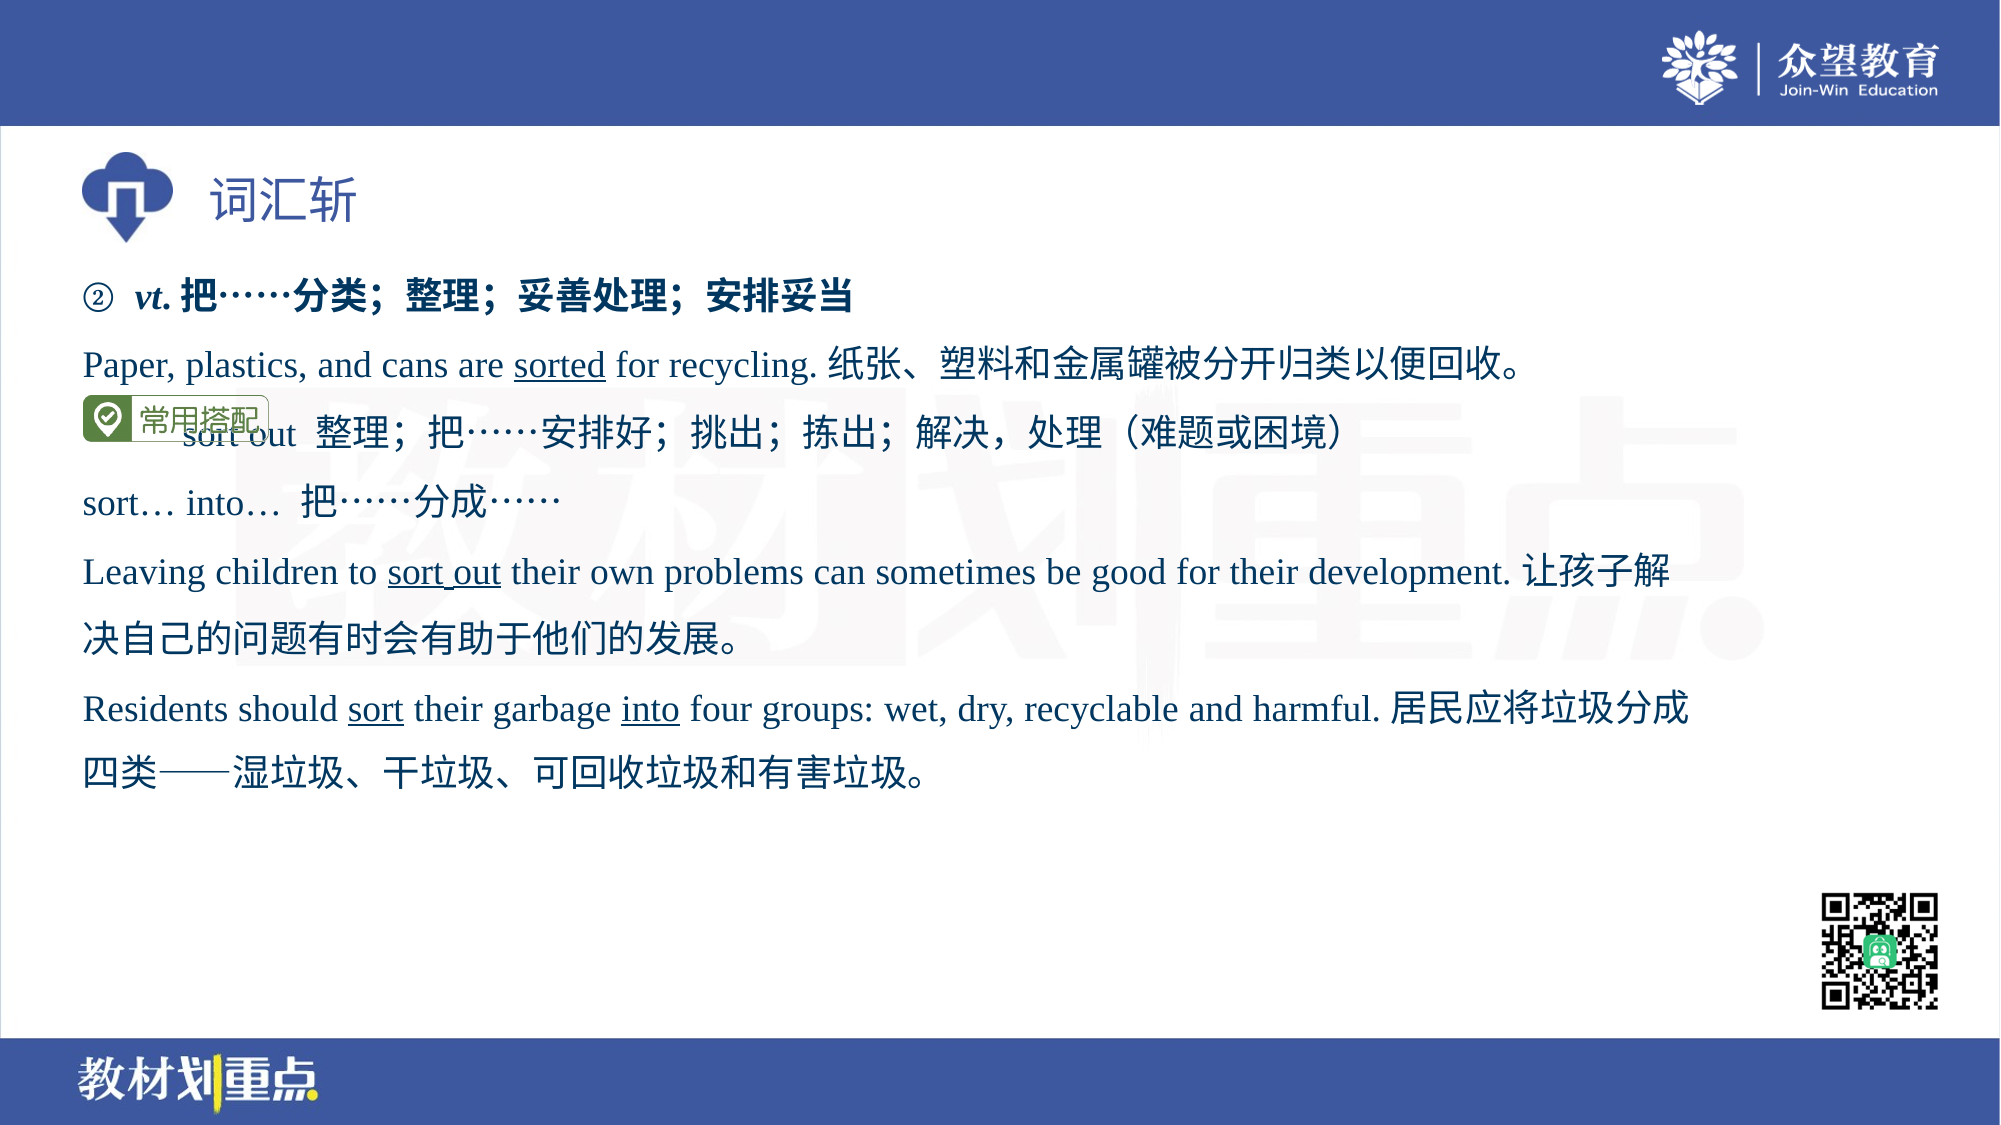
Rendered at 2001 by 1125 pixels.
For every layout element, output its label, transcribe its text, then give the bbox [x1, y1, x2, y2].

text_box ② vt.把……分类；整理；妥善处理；安排妥当 Paper, plastics, and cans are sorted for recycling.纸张、塑料和金属罐被分开归类以便回收。 sort out 整理；把……安排好；挑出；拣出；解决，处理（难题或困境） sort… into… 把……分成…… Leaving children to sort out their own problems can sometimes be good for their development.让孩子解 决自己的问题有时会有助于他们的发展。 Residents should sort their garbage into four groups: wet, dry, recyclable and harmful.居民应将垃圾分成 四类——湿垃圾、干垃圾、可回收垃圾和有害垃圾。 [82, 248, 1817, 787]
picture [0, 0, 2000, 1125]
